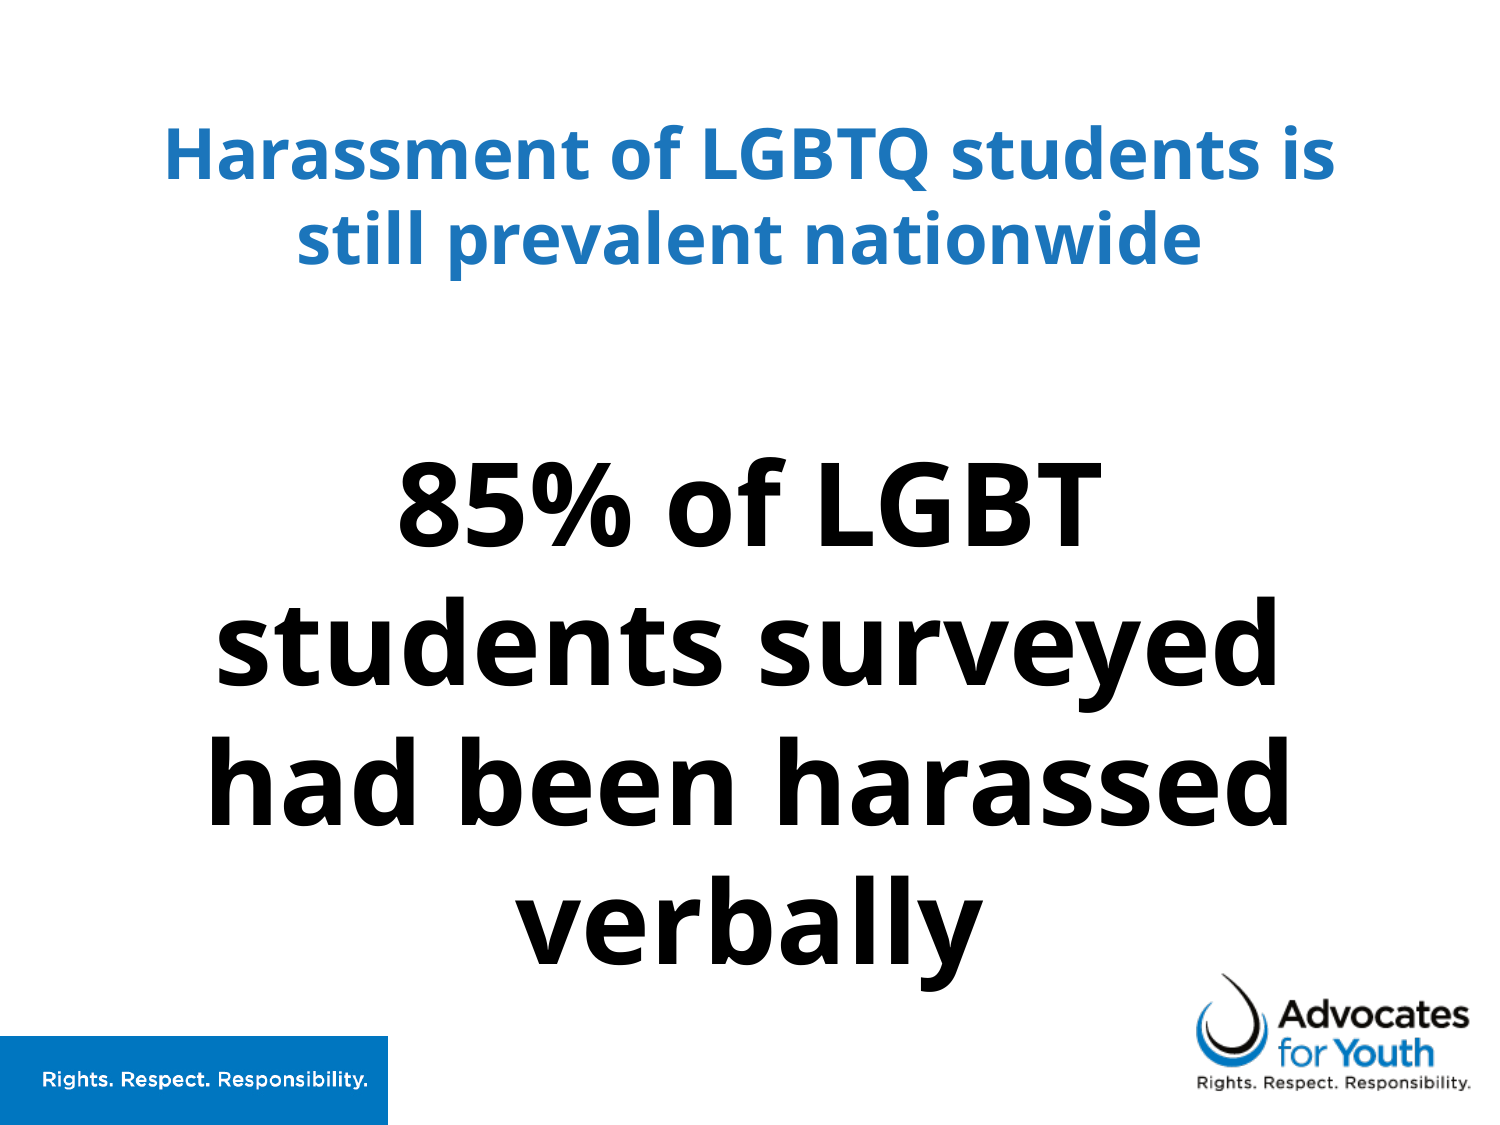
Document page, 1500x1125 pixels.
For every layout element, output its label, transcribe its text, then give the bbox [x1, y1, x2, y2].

list 85% of LGBT students surveyed had been harassed verbally [112, 324, 1388, 1000]
picture [0, 1036, 388, 1125]
title Harassment of LGBTQ students is still prevalent nationwide [112, 99, 1388, 288]
picture [1170, 943, 1496, 1119]
